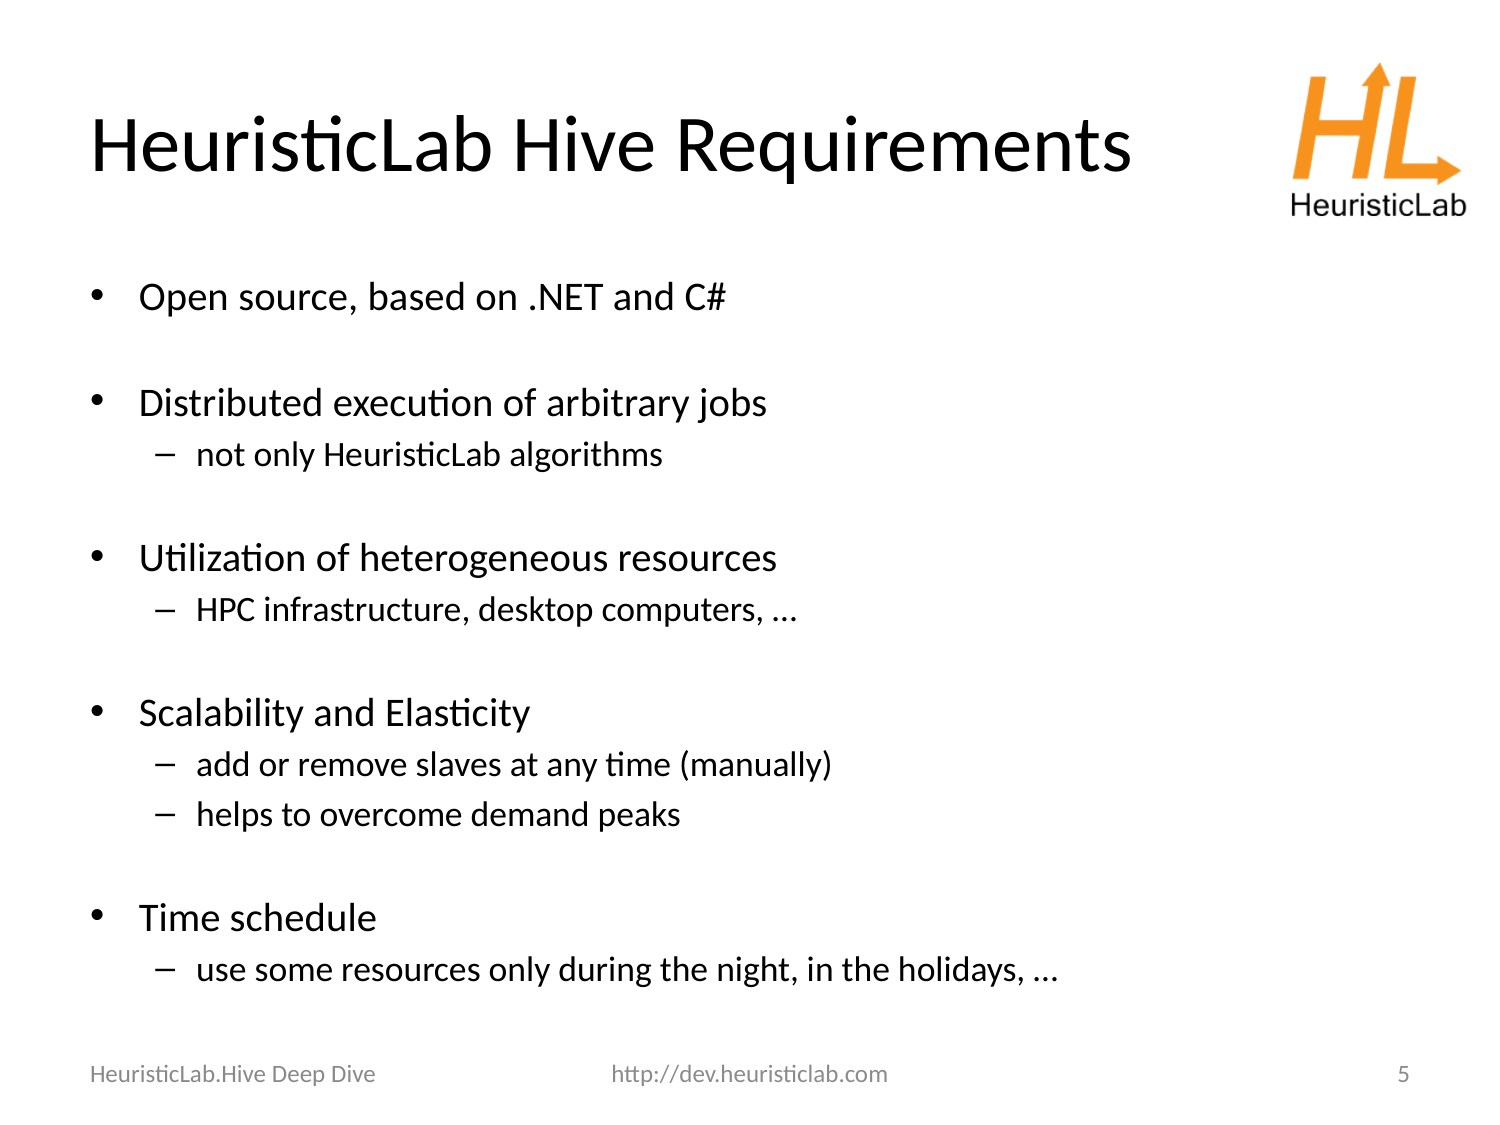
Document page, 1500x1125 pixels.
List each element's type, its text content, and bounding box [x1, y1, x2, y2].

slide_number HeuristicLab.Hive Deep Dive [75, 1042, 425, 1103]
slide_number 5 [1074, 1042, 1425, 1103]
picture [1281, 27, 1474, 244]
title HeuristicLab Hive Requirements [74, 44, 1282, 233]
list Open source, based on .NET and C# Distributed execution of arbitrary jobs not only HeuristicLab algorithms Utilization of heterogeneous resources HPC infrastructure, desktop computers, … Scalability and Elasticity add or remove slaves at any time (manually) helps to overcome demand peaks Time schedule use some resources only during the night, in the holidays, … [74, 262, 1426, 1006]
footer http://dev.heuristiclab.com [512, 1042, 988, 1103]
